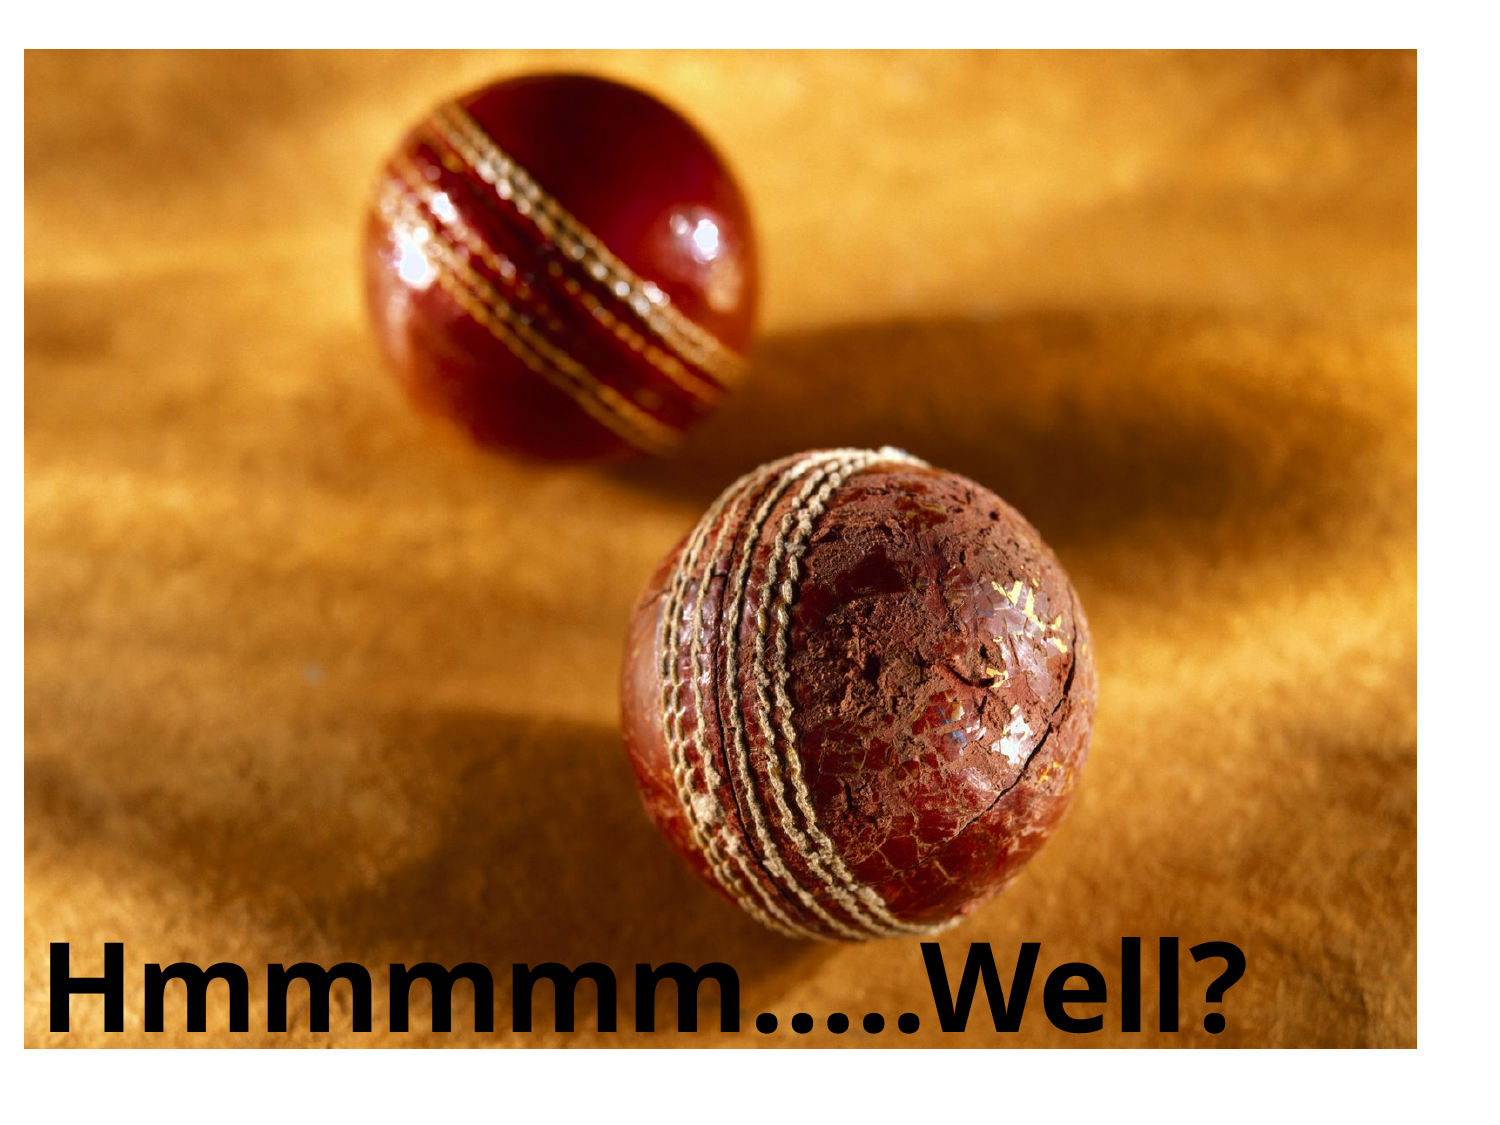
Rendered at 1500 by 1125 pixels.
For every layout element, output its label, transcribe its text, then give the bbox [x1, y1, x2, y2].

picture [24, 49, 1417, 1049]
text_box Hmmmmm…..Well? [24, 899, 1500, 1065]
